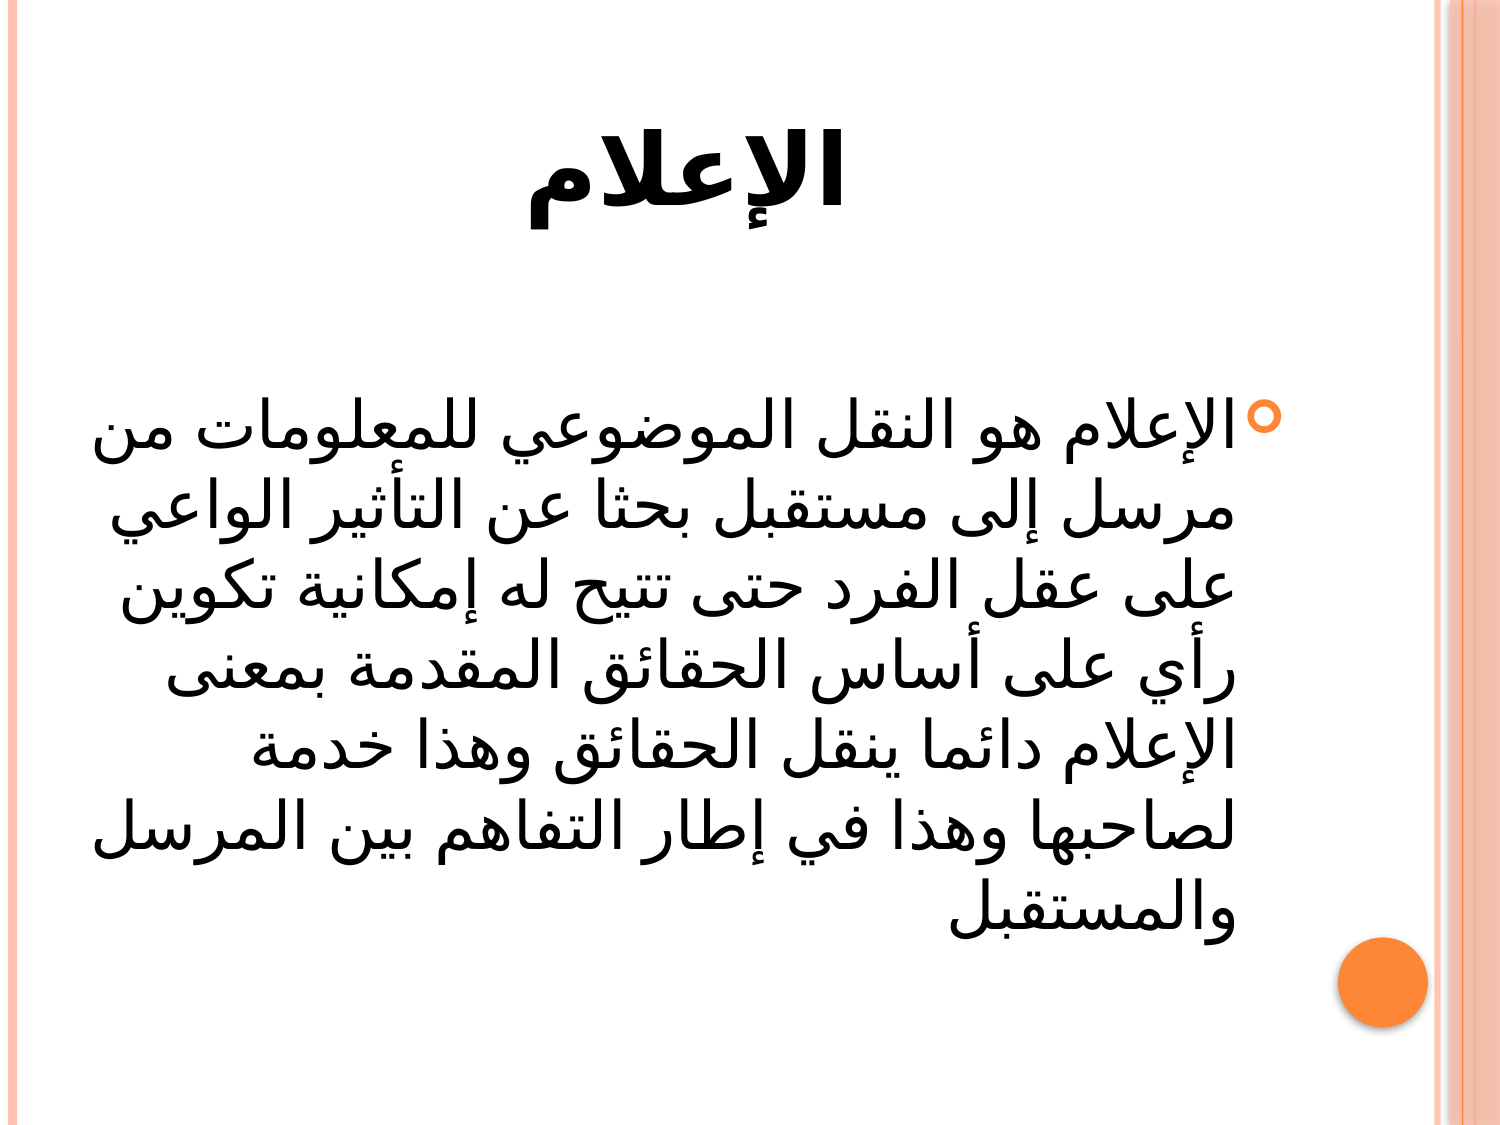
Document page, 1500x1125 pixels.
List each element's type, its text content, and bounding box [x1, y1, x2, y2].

title الإعلام [75, 45, 1300, 233]
list الإعلام هو النقل الموضوعي للمعلومات من مرسل إلى مستقبل بحثا عن التأثير الواعي على عقل الفرد حتى تتيح له إمكانية تكوين رأي على أساس الحقائق المقدمة بمعنى الإعلام دائما ينقل الحقائق وهذا خدمة لصاحبها وهذا في إطار التفاهم بين المرسل والمستقبل [75, 262, 1300, 1062]
